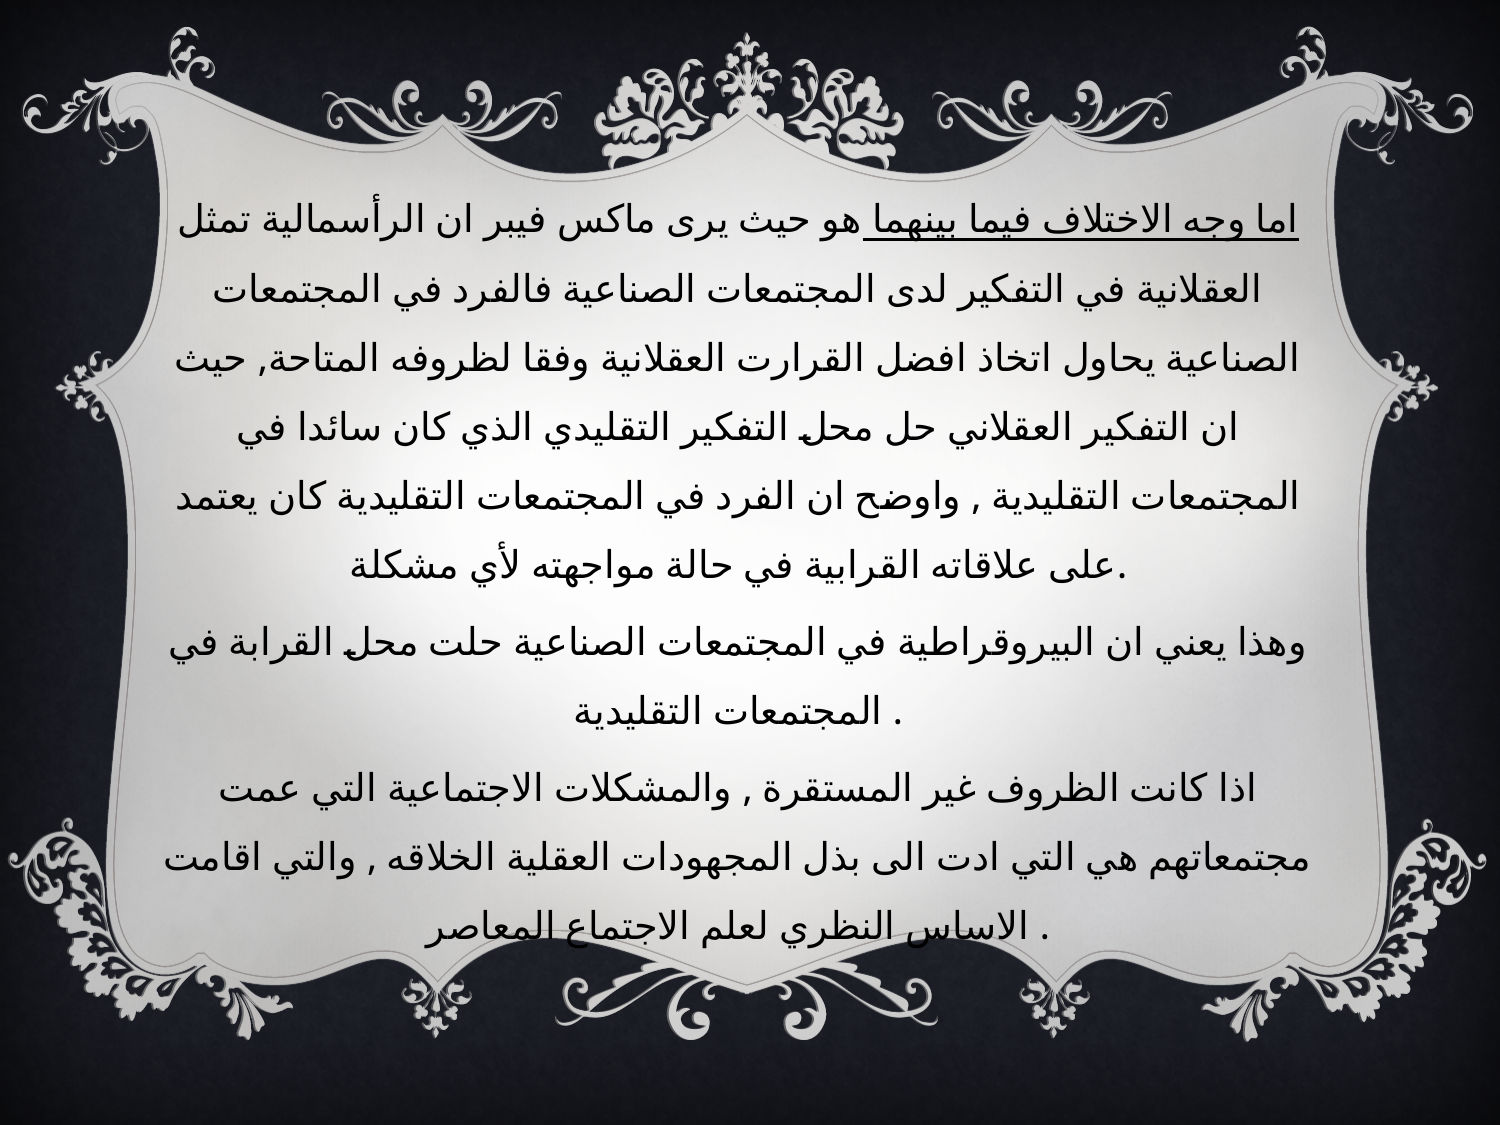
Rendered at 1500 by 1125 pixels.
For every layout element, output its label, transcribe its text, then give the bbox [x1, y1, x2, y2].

picture [0, 0, 1500, 1125]
list اما وجه الاختلاف فيما بينهما هو حيث يرى ماكس فيبر ان الرأسمالية تمثل العقلانية في التفكير لدى المجتمعات الصناعية فالفرد في المجتمعات الصناعية يحاول اتخاذ افضل القرارت العقلانية وفقا لظروفه المتاحة, حيث ان التفكير العقلاني حل محل التفكير التقليدي الذي كان سائدا في المجتمعات التقليدية , واوضح ان الفرد في المجتمعات التقليدية كان يعتمد على علاقاته القرابية في حالة مواجهته لأي مشكلة. وهذا يعني ان البيروقراطية في المجتمعات الصناعية حلت محل القرابة في المجتمعات التقليدية . اذا كانت الظروف غير المستقرة , والمشكلات الاجتماعية التي عمت مجتمعاتهم هي التي ادت الى بذل المجهودات العقلية الخلاقه , والتي اقامت الاساس النظري لعلم الاجتماع المعاصر . [140, 164, 1336, 961]
